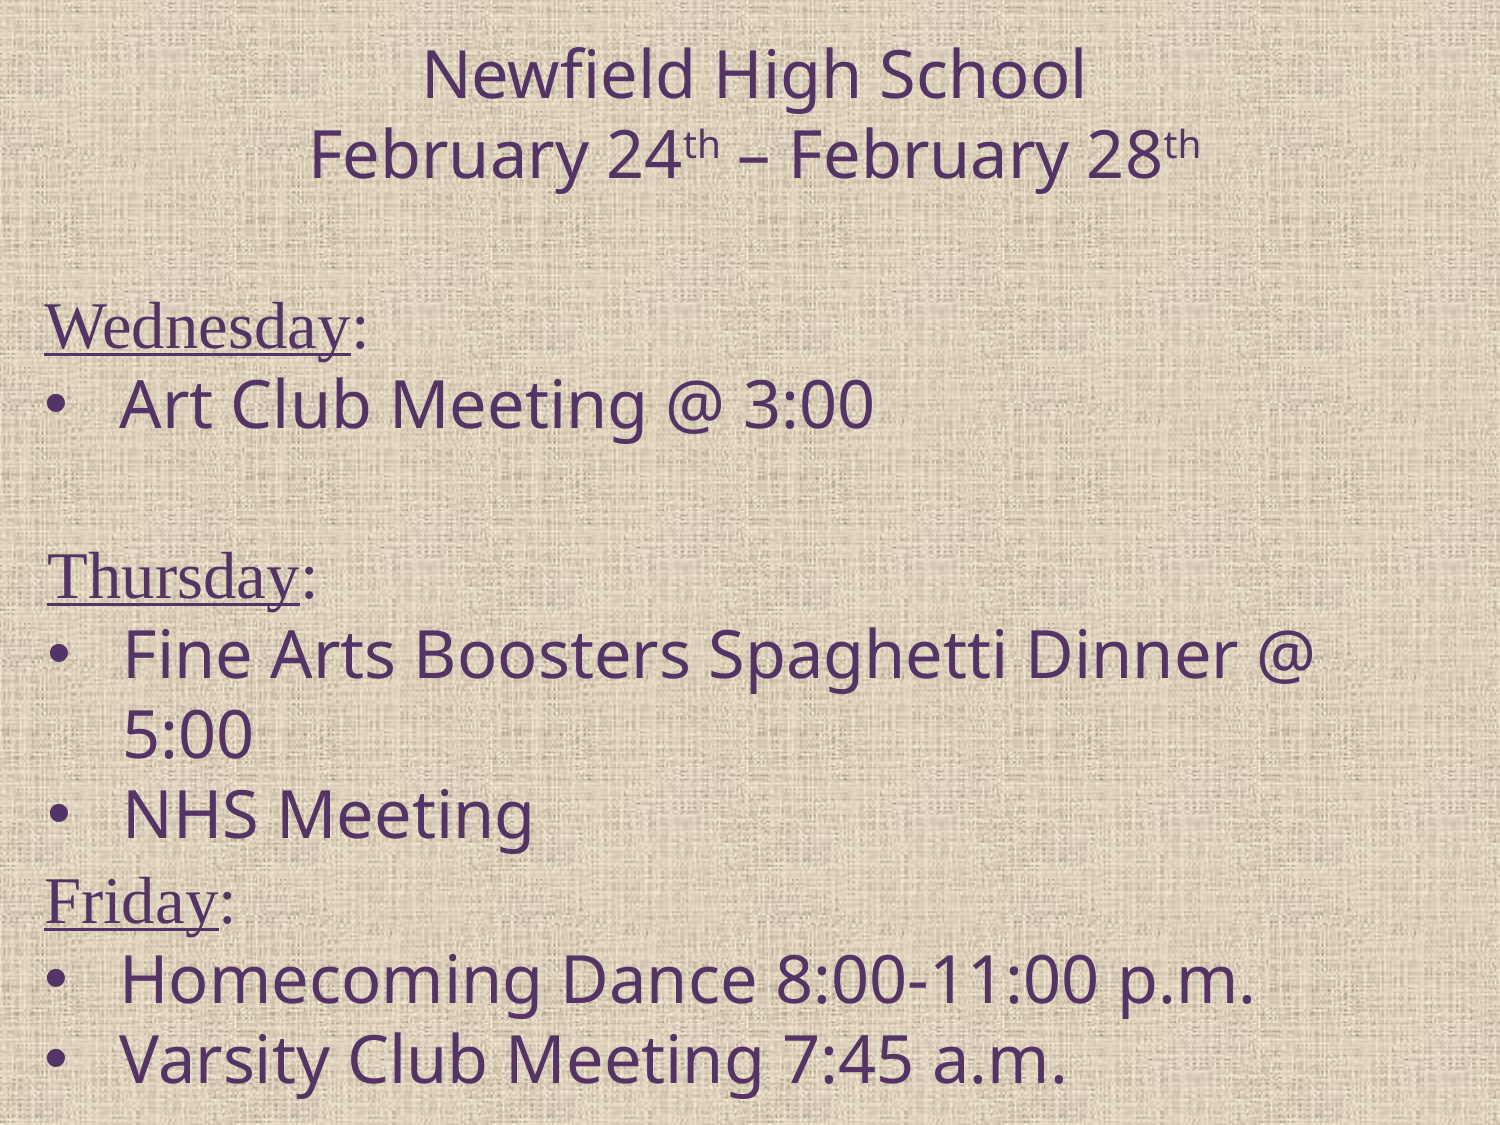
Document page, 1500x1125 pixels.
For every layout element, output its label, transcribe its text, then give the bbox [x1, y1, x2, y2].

text_box Friday: Homecoming Dance 8:00-11:00 p.m. Varsity Club Meeting 7:45 a.m. [29, 849, 1468, 1105]
text_box Wednesday: Art Club Meeting @ 3:00 [29, 274, 1468, 450]
text_box Newfield High School February 24th – February 28th [293, 24, 1217, 200]
text_box [51, 22, 1364, 148]
picture [0, 0, 1500, 1125]
text_box Thursday: Fine Arts Boosters Spaghetti Dinner @ 5:00 NHS Meeting [32, 524, 1471, 860]
